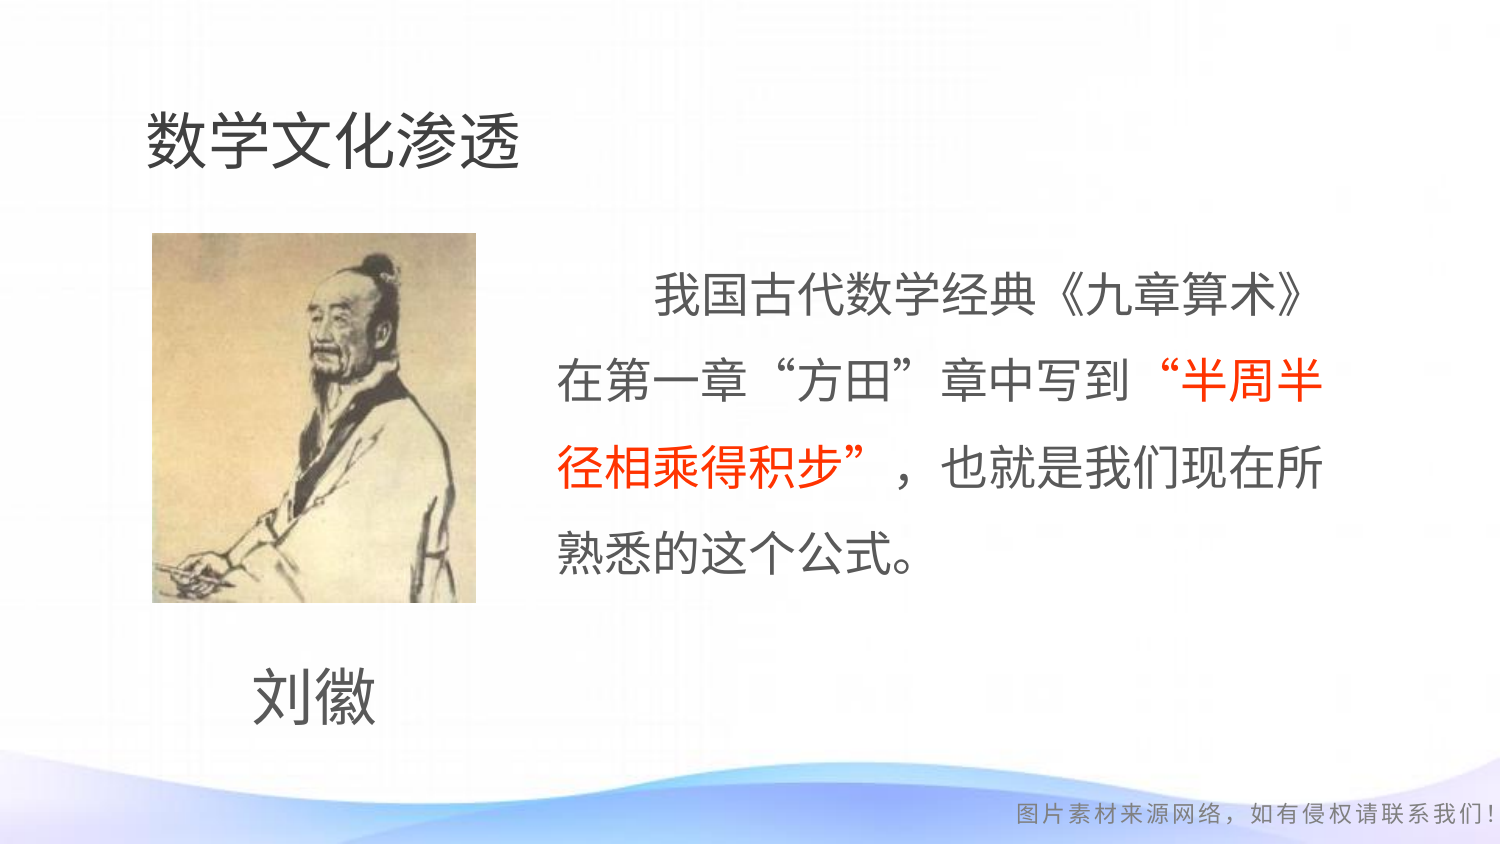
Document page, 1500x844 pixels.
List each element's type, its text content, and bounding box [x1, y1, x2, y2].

text_box 数学文化渗透 [140, 98, 527, 180]
text_box 我国古代数学经典《九章算术》在第一章“方田”章中写到“半周半径相乘得积步”，也就是我们现在所熟悉的这个公式。 [550, 233, 1377, 584]
text_box 图片素材来源网络，如有侵权请联系我们！ [999, 791, 1500, 838]
text_box 刘徽 [245, 655, 383, 736]
picture [0, 0, 1500, 844]
